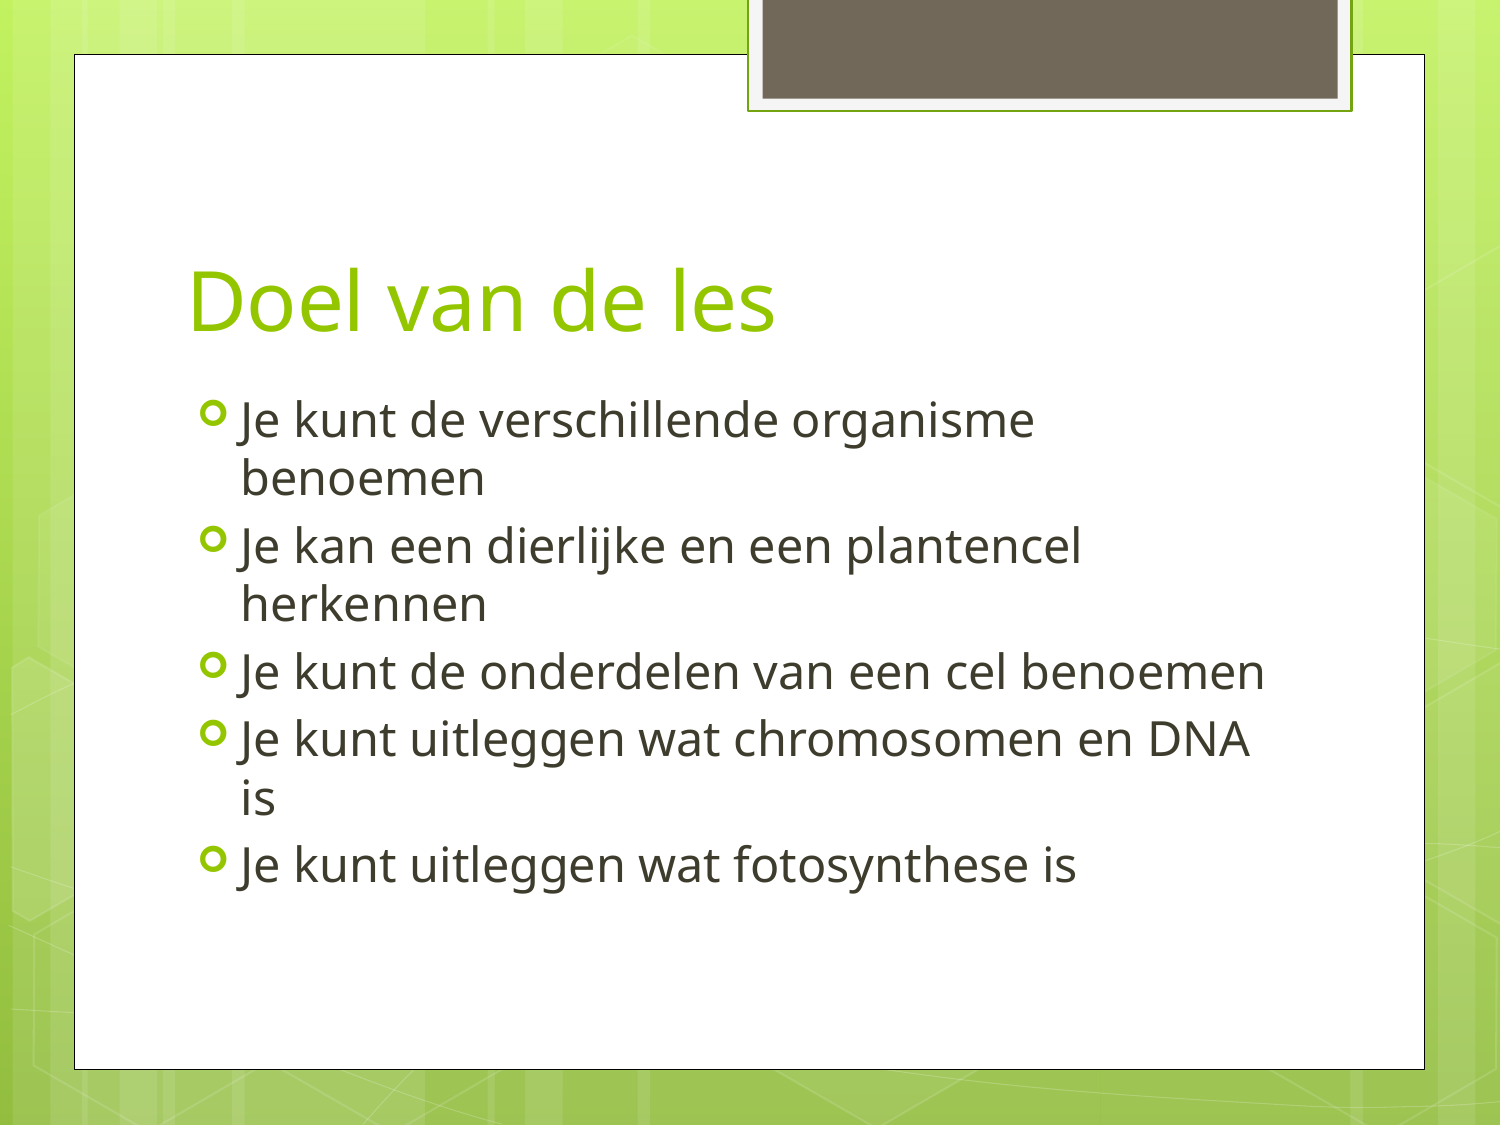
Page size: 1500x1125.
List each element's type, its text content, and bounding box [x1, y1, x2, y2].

list Je kunt de verschillende organisme benoemen Je kan een dierlijke en een plantencel herkennen Je kunt de onderdelen van een cel benoemen Je kunt uitleggen wat chromosomen en DNA is Je kunt uitleggen wat fotosynthese is [171, 381, 1283, 957]
title Doel van de les [171, 168, 1324, 357]
